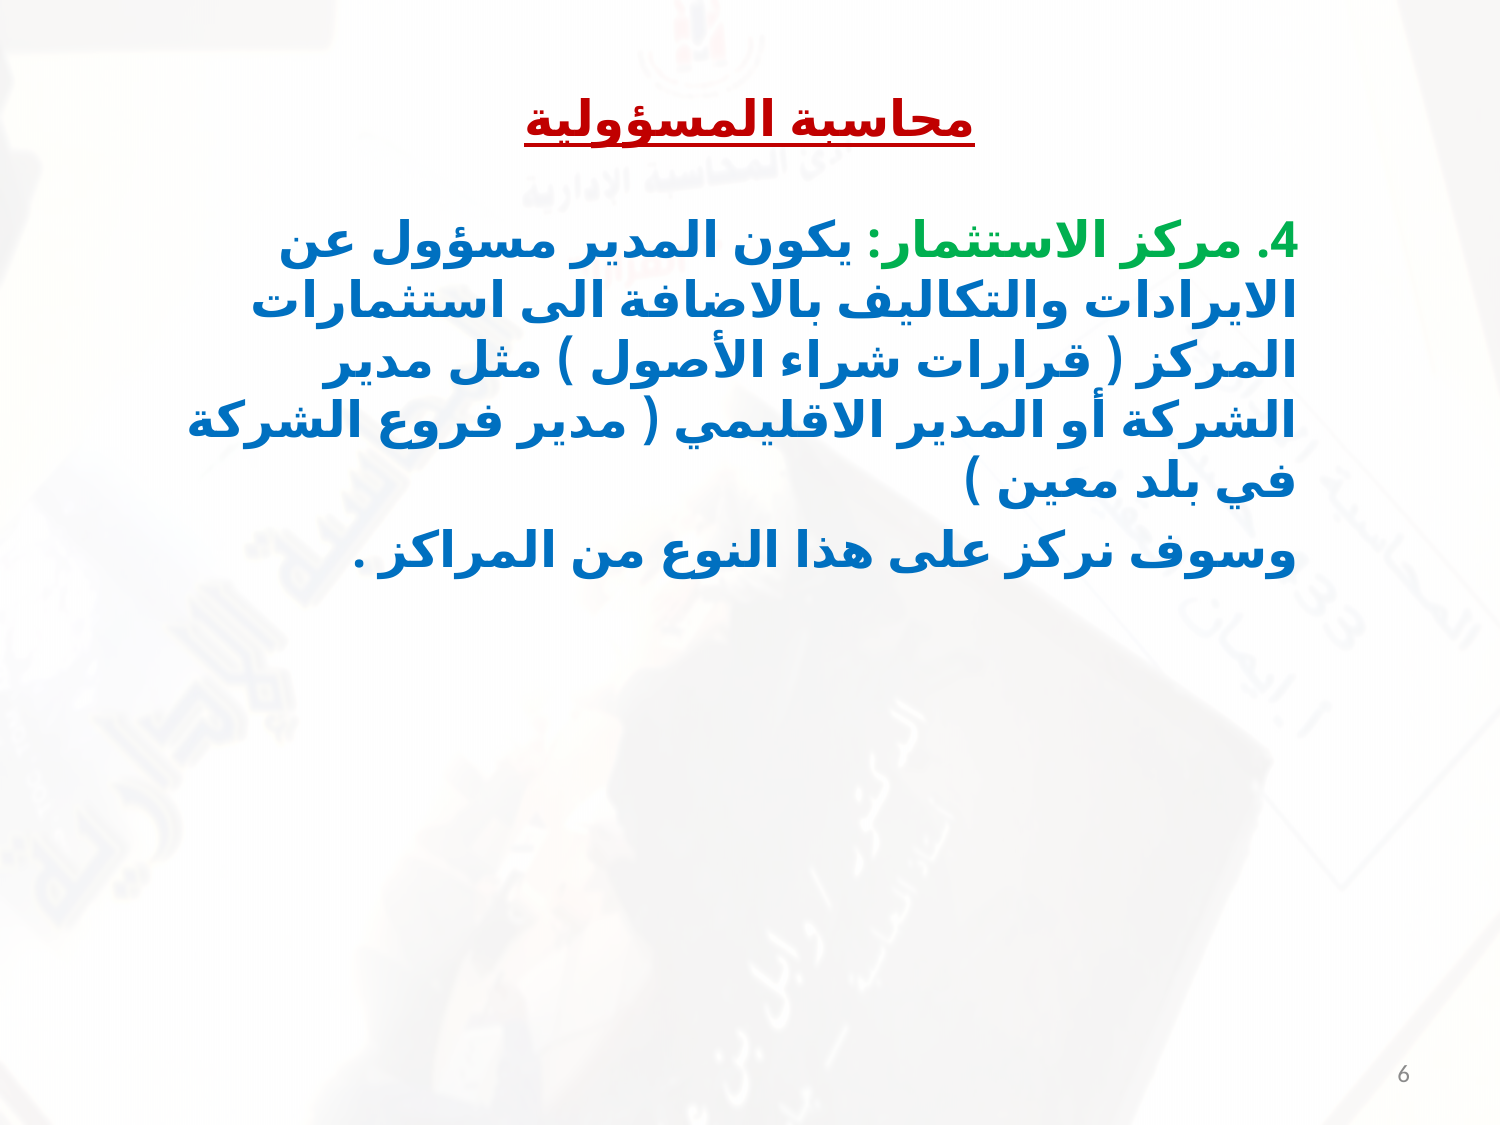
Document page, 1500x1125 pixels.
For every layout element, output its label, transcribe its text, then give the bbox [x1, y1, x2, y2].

title محاسبة المسؤولية [75, 45, 1425, 188]
slide_number 6 [1074, 1042, 1425, 1103]
list 4. مركز الاستثمار: يكون المدير مسؤول عن الايرادات والتكاليف بالاضافة الى استثمارات المركز ( قرارات شراء الأصول ) مثل مدير الشركة أو المدير الاقليمي ( مدير فروع الشركة في بلد معين ) وسوف نركز على هذا النوع من المراكز . [125, 200, 1388, 1005]
